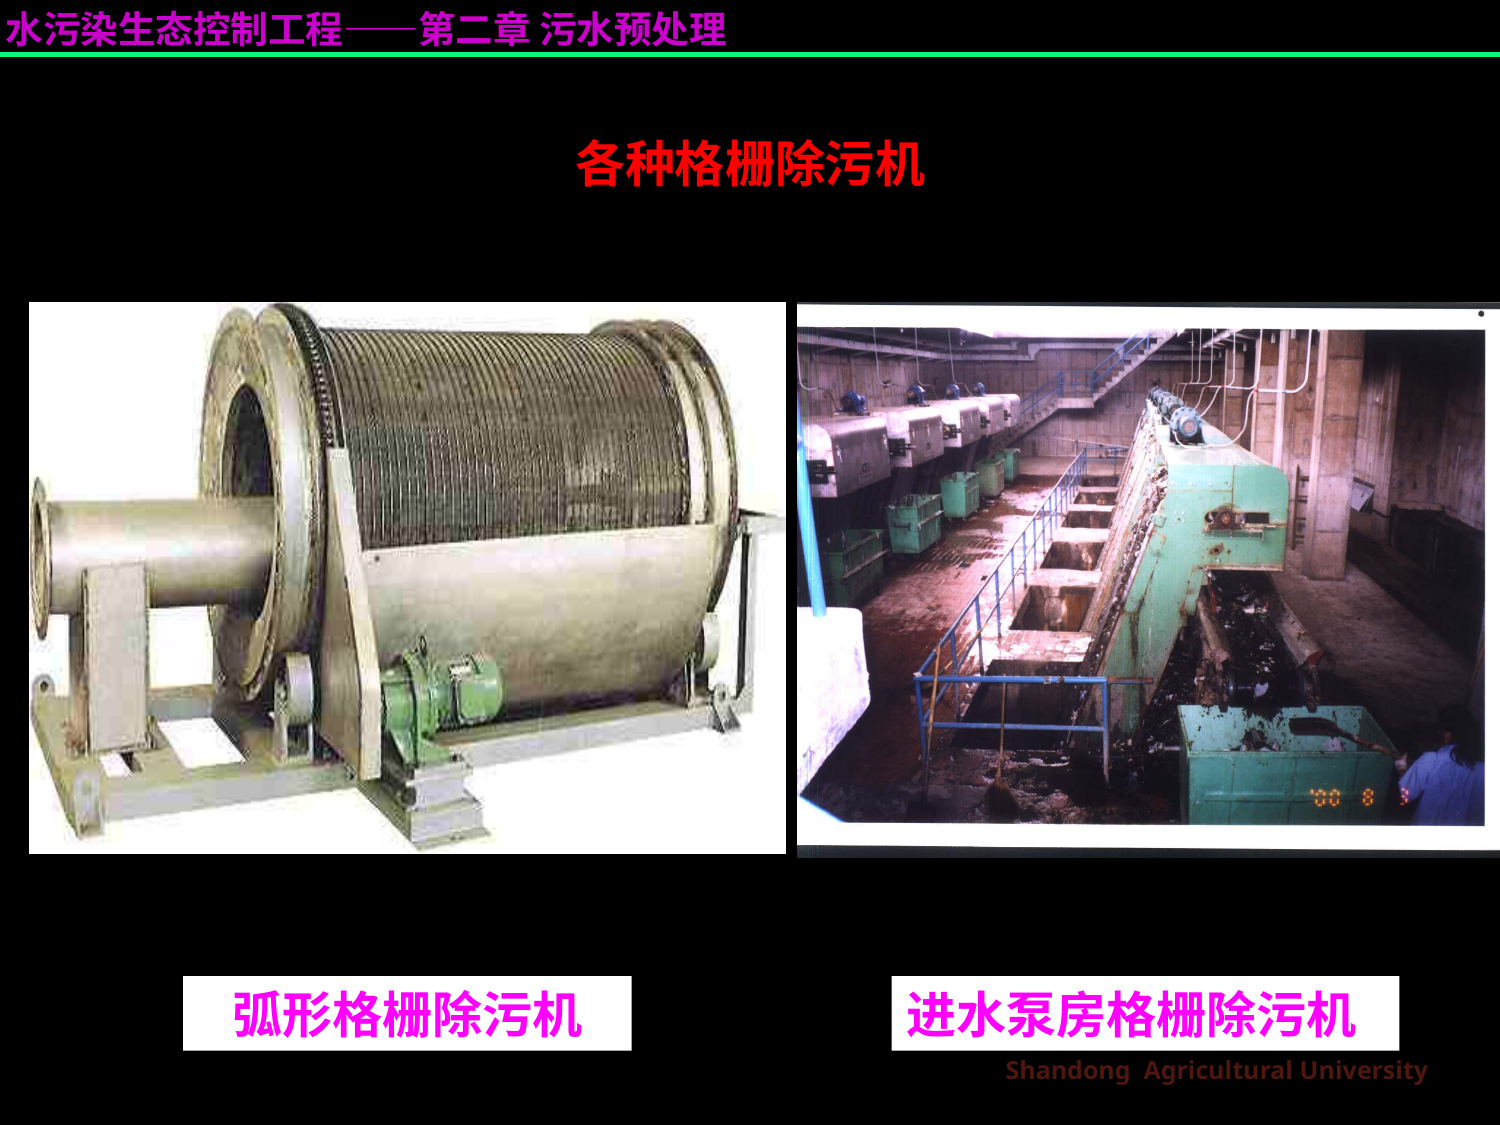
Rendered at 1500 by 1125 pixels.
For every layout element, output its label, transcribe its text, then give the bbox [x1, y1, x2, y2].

text_box 各种格栅除污机 [0, 125, 1500, 201]
text_box 进水泵房格栅除污机 [891, 976, 1400, 1051]
text_box 弧形格栅除污机 [183, 976, 632, 1051]
picture [29, 302, 786, 854]
picture [796, 302, 1500, 858]
